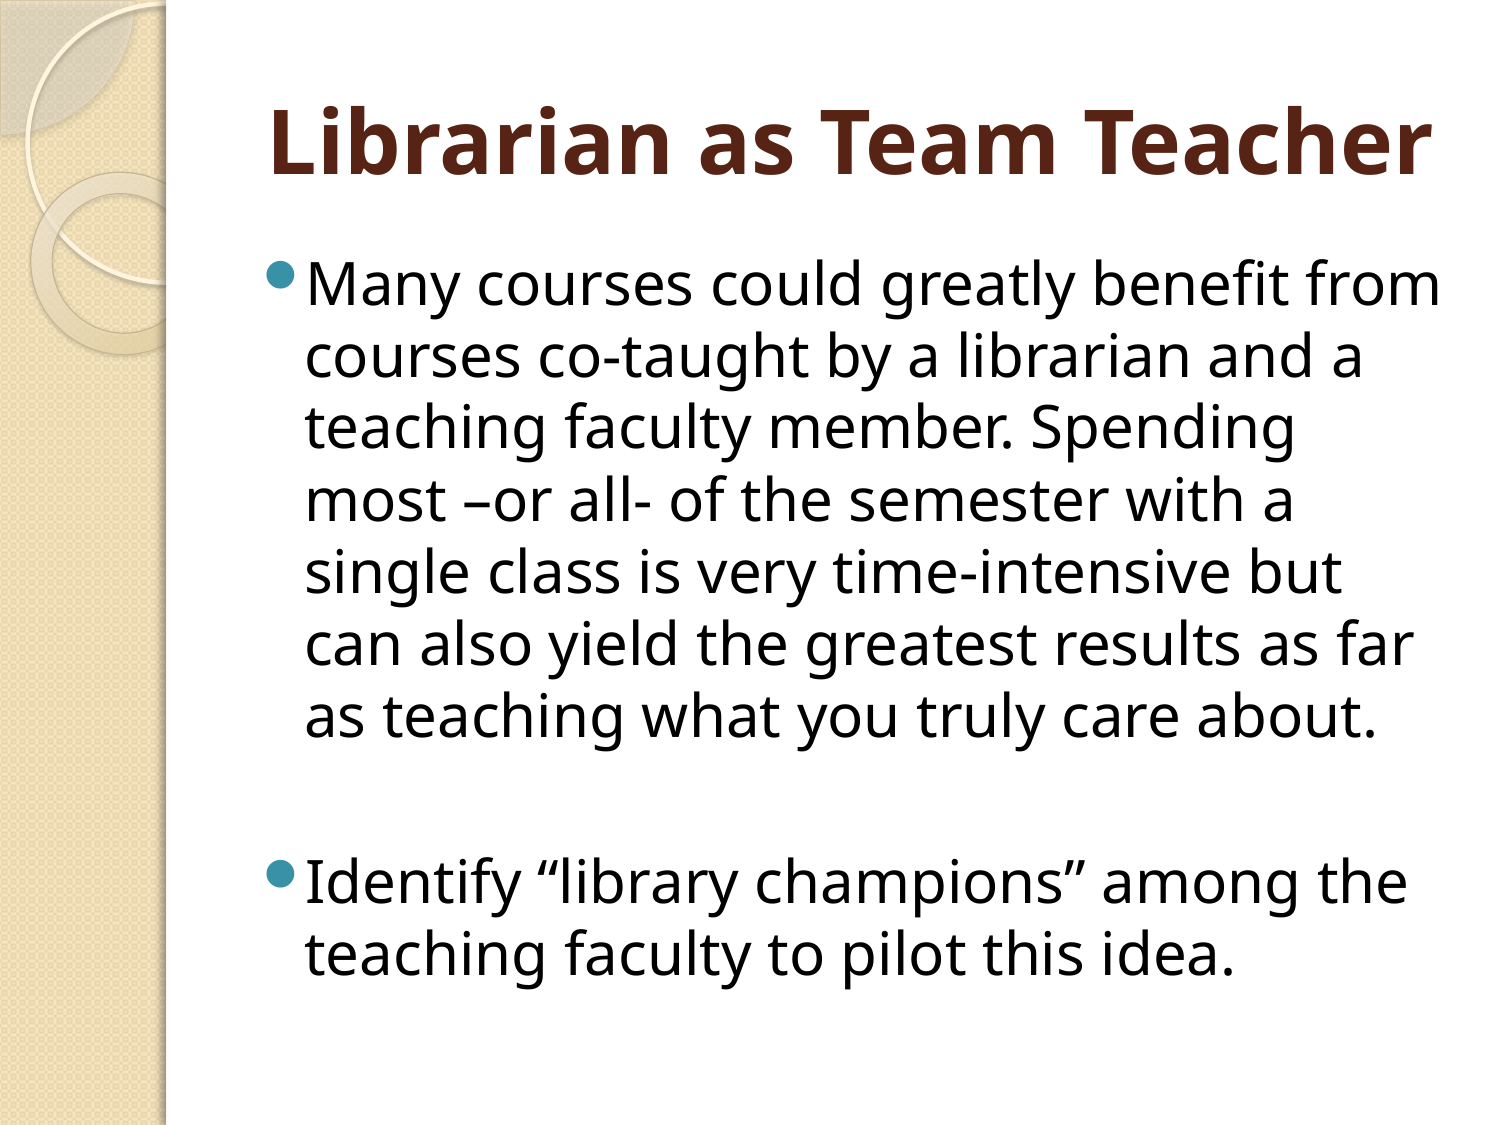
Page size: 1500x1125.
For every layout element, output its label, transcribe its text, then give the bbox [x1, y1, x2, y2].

title Librarian as Team Teacher [235, 45, 1466, 233]
list Many courses could greatly benefit from courses co-taught by a librarian and a teaching faculty member. Spending most –or all- of the semester with a single class is very time-intensive but can also yield the greatest results as far as teaching what you truly care about. Identify “library champions” among the teaching faculty to pilot this idea. [235, 237, 1466, 1075]
